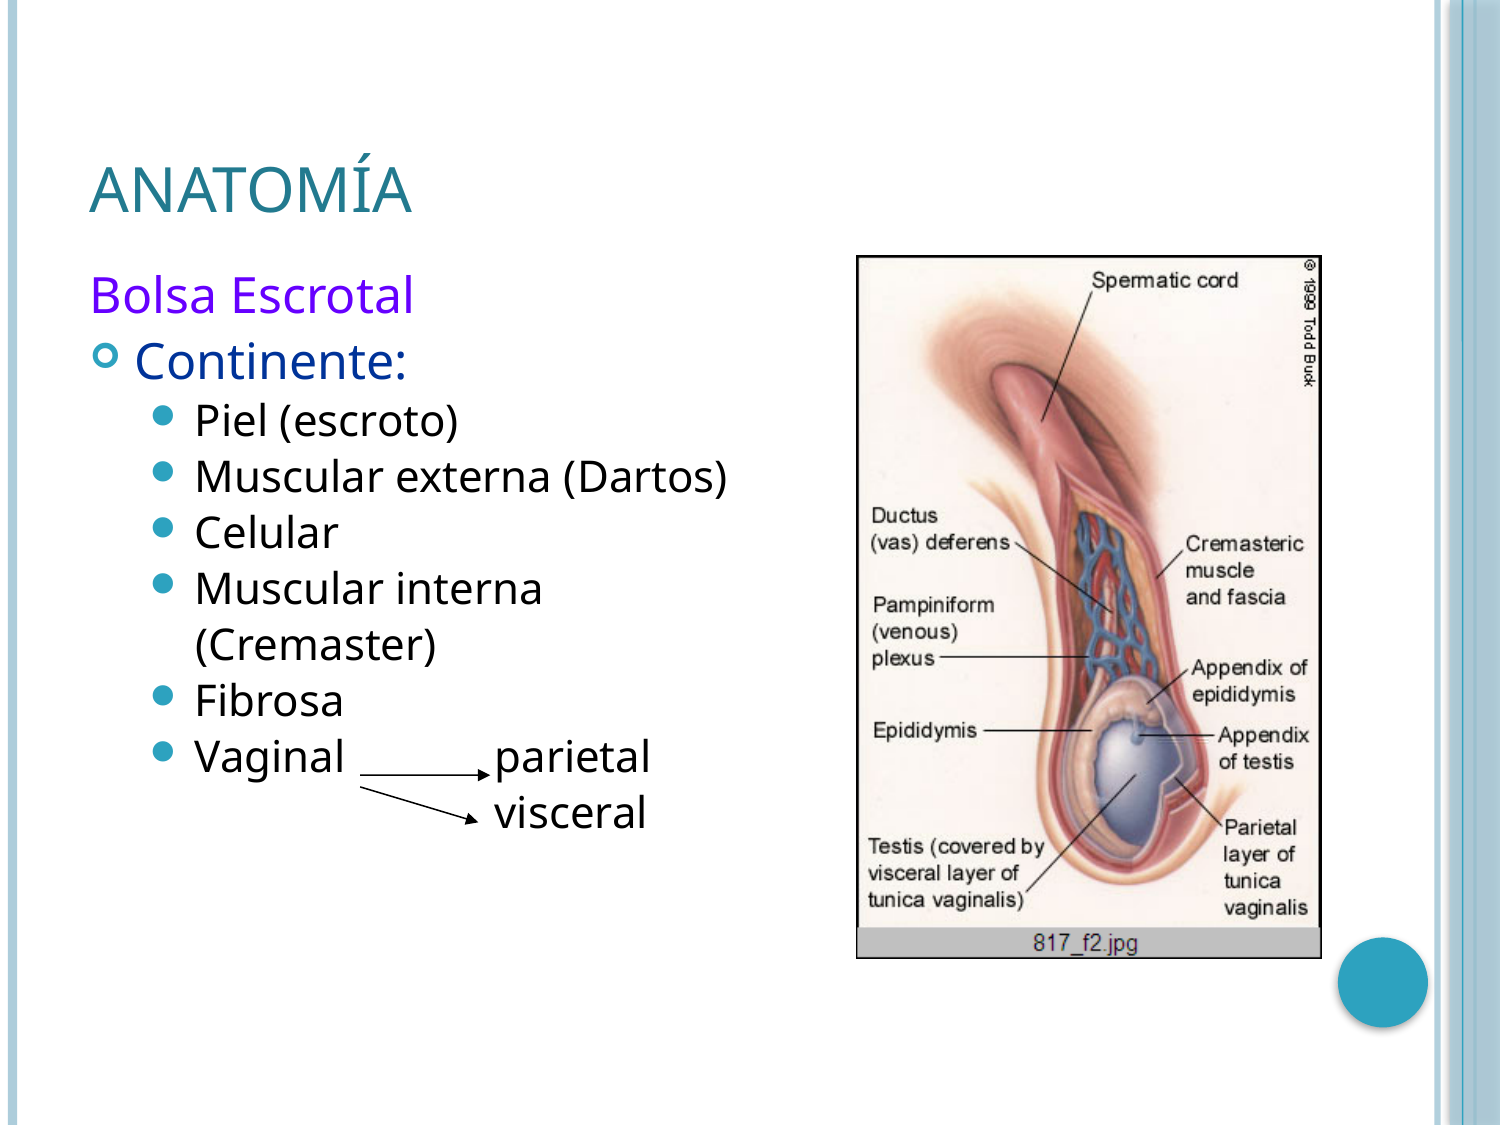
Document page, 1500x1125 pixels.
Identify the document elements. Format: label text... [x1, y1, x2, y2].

text_box [360, 786, 479, 825]
list Bolsa Escrotal Continente: Piel (escroto) Muscular externa (Dartos) Celular Muscular interna (Cremaster) Fibrosa Vaginal parietal visceral [75, 262, 1424, 1125]
title ANATOMÍA [75, 45, 1300, 233]
text_box [360, 768, 491, 782]
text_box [855, 254, 1322, 959]
